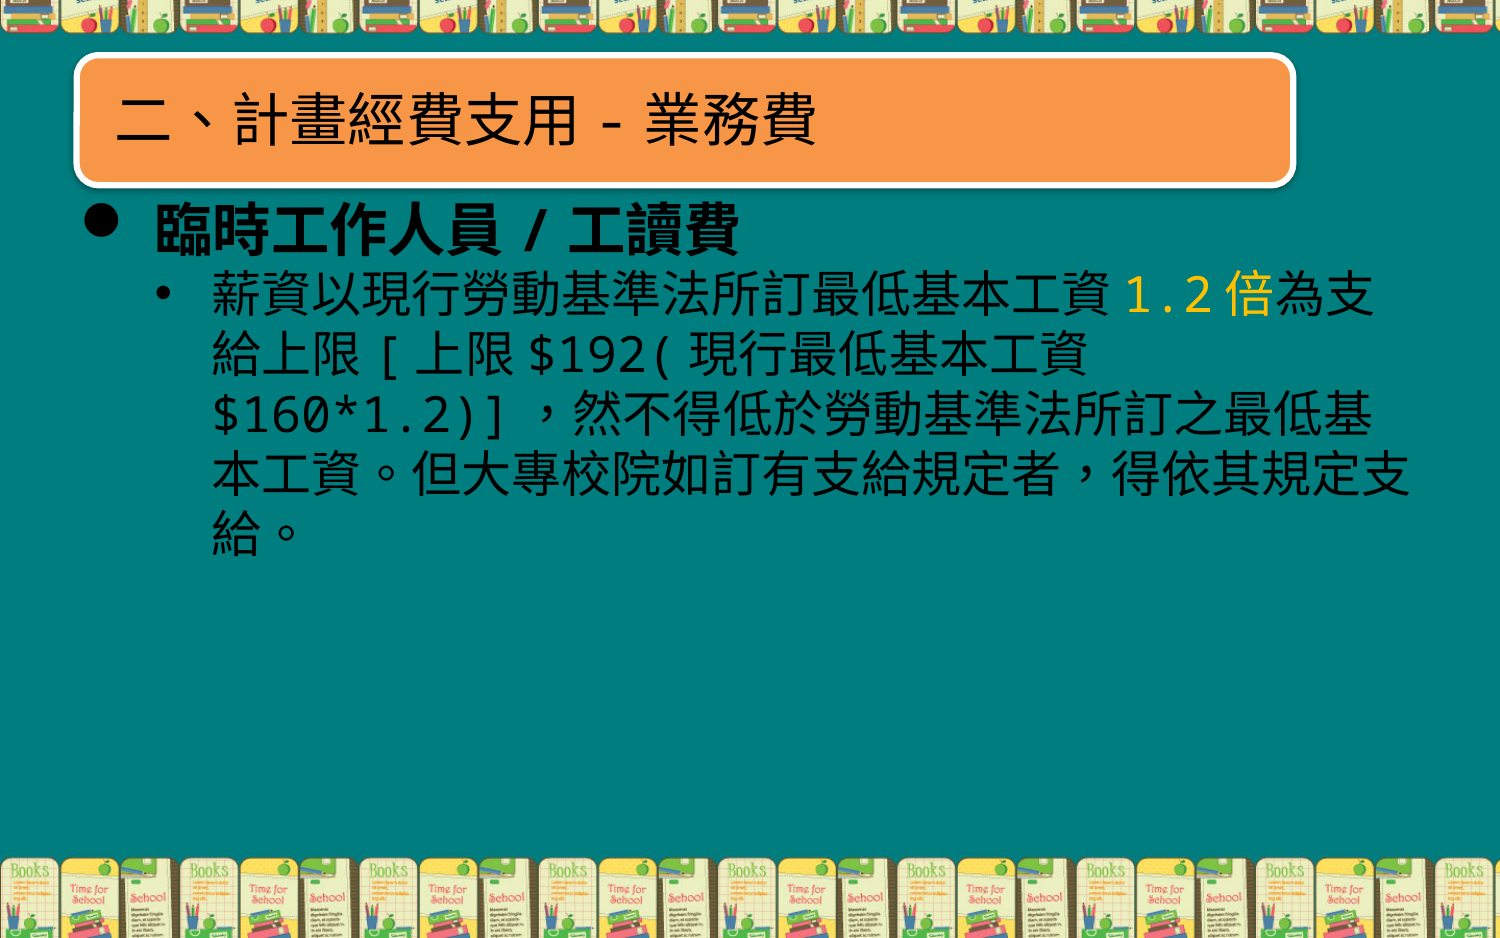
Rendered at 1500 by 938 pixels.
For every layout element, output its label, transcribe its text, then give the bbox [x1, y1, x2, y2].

text_box [73, 52, 1297, 185]
text_box 二、計畫經費支用-業務費 [100, 75, 1105, 161]
text_box 臨時工作人員/工讀費 薪資以現行勞動基準法所訂最低基本工資1.2倍為支給上限[上限$192(現行最低基本工資$160*1.2)]，然不得低於勞動基準法所訂之最低基本工資。但大專校院如訂有支給規定者，得依其規定支給。 [64, 185, 1436, 630]
picture [0, 0, 1500, 938]
